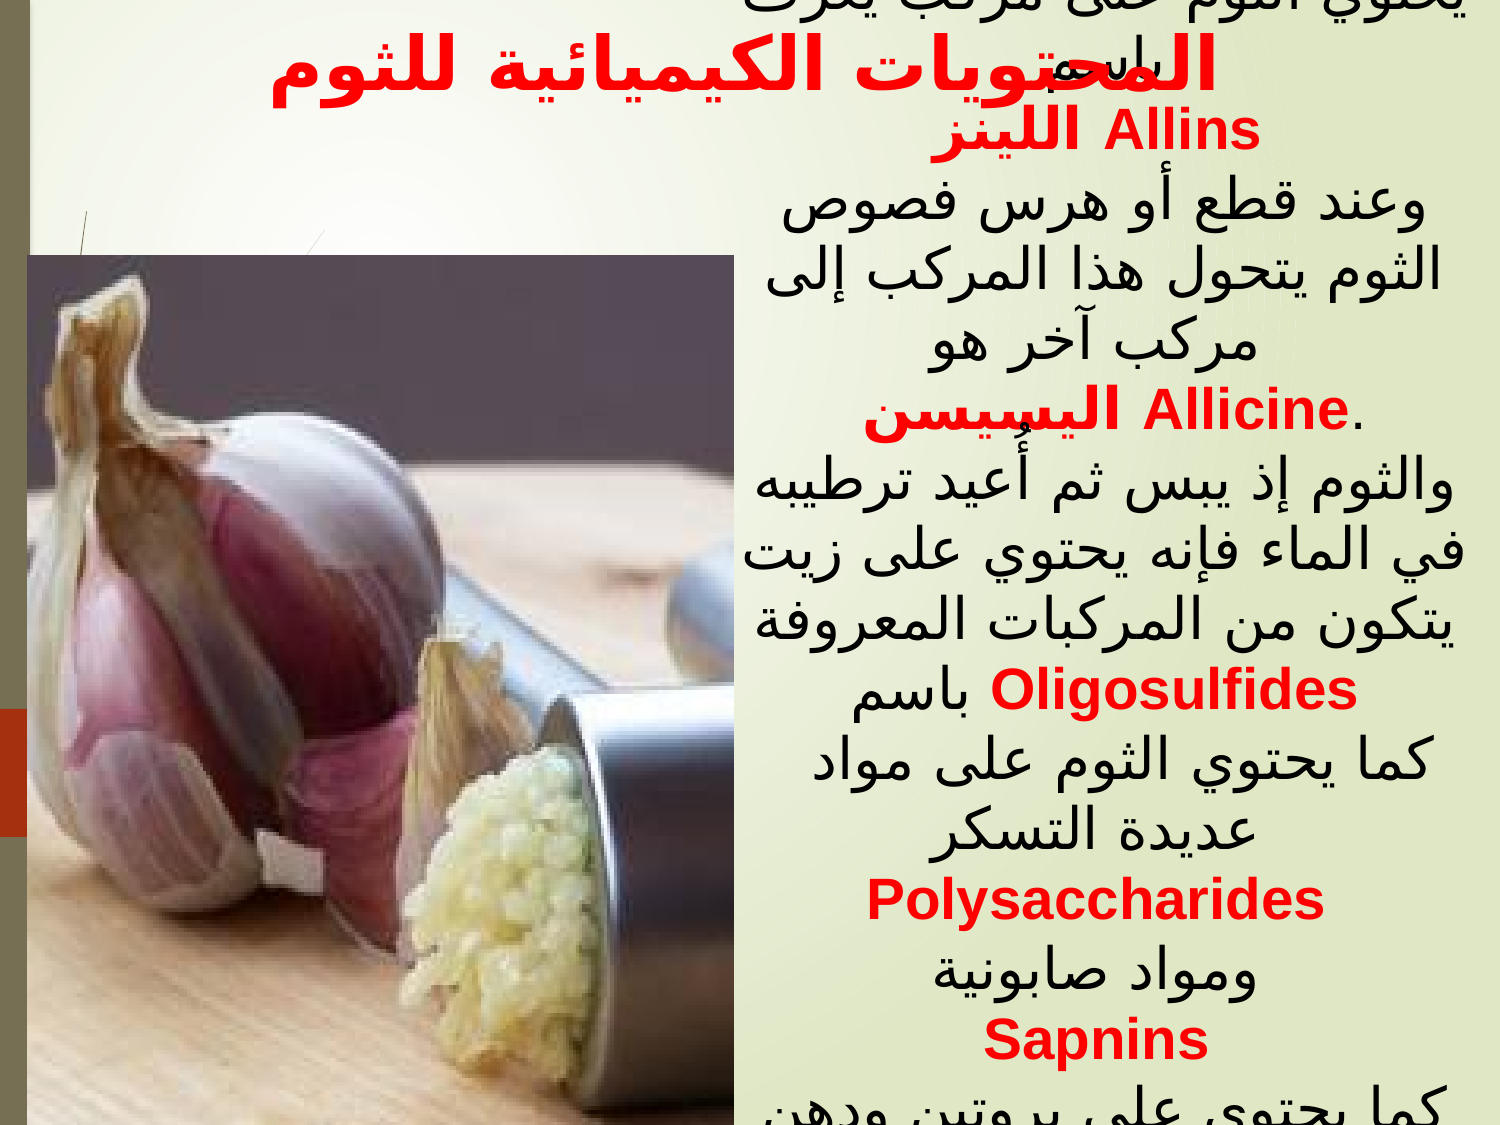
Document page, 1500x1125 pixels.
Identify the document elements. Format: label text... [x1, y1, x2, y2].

picture [27, 255, 734, 1125]
text_box المحتويات الكيميائية للثوم [253, 8, 1262, 114]
text_box يحتوي الثوم على مركب يُعرف باسم اللينز Allins وعند قطع أو هرس فصوص الثوم يتحول هذا المركب إلى مركب آخر هو اليسيسن Allicine. والثوم إذ يبس ثم أُعيد ترطيبه في الماء فإنه يحتوي على زيت يتكون من المركبات المعروفة باسم Oligosulfides كما يحتوي الثوم على مواد عديدة التسكر Polysaccharides ومواد صابونية Sapnins كما يحتوي على بروتين ودهن وأملاح معدنية وفيتامينات أ، ب، ج، هـ. [722, 0, 1488, 1125]
